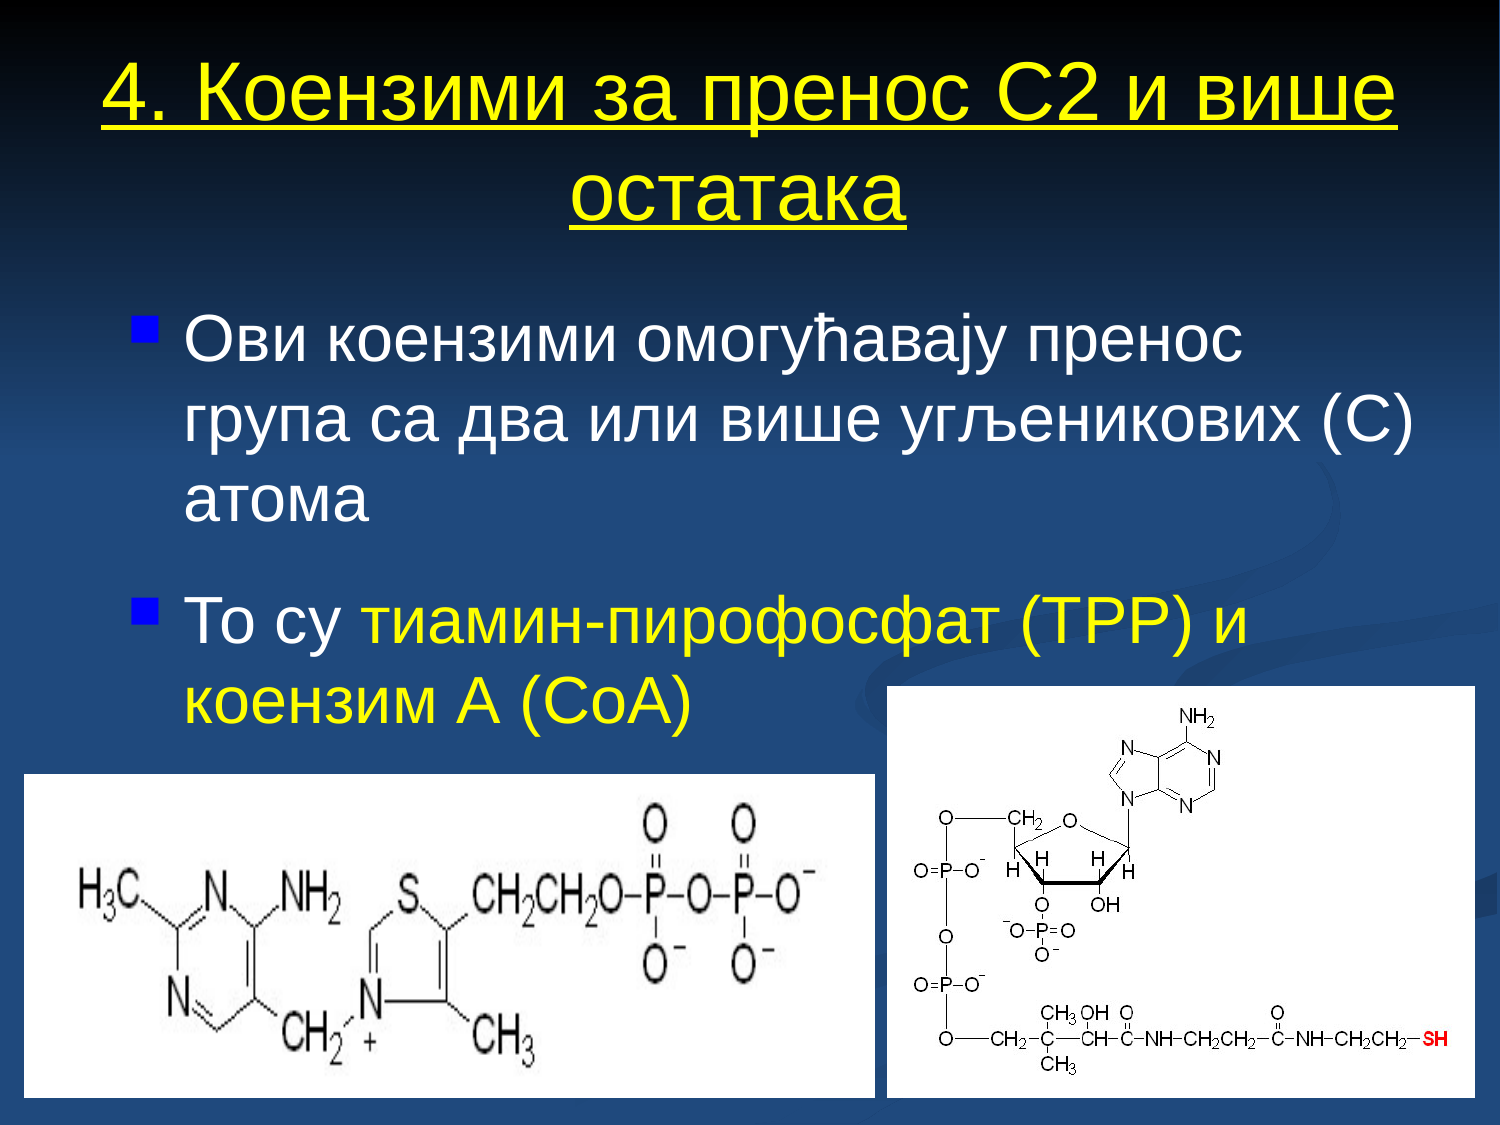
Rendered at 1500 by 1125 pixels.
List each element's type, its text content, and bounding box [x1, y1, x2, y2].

picture [24, 774, 876, 1098]
title 4. Коензими за пренос С2 и више остатака [0, 50, 1500, 225]
list Ови коензими омогућавају пренос група са два или више угљеникових (С) атома То су тиамин-пирофосфат (ТPP) и коензим А (CоА) [112, 287, 1438, 688]
picture [887, 686, 1476, 1098]
